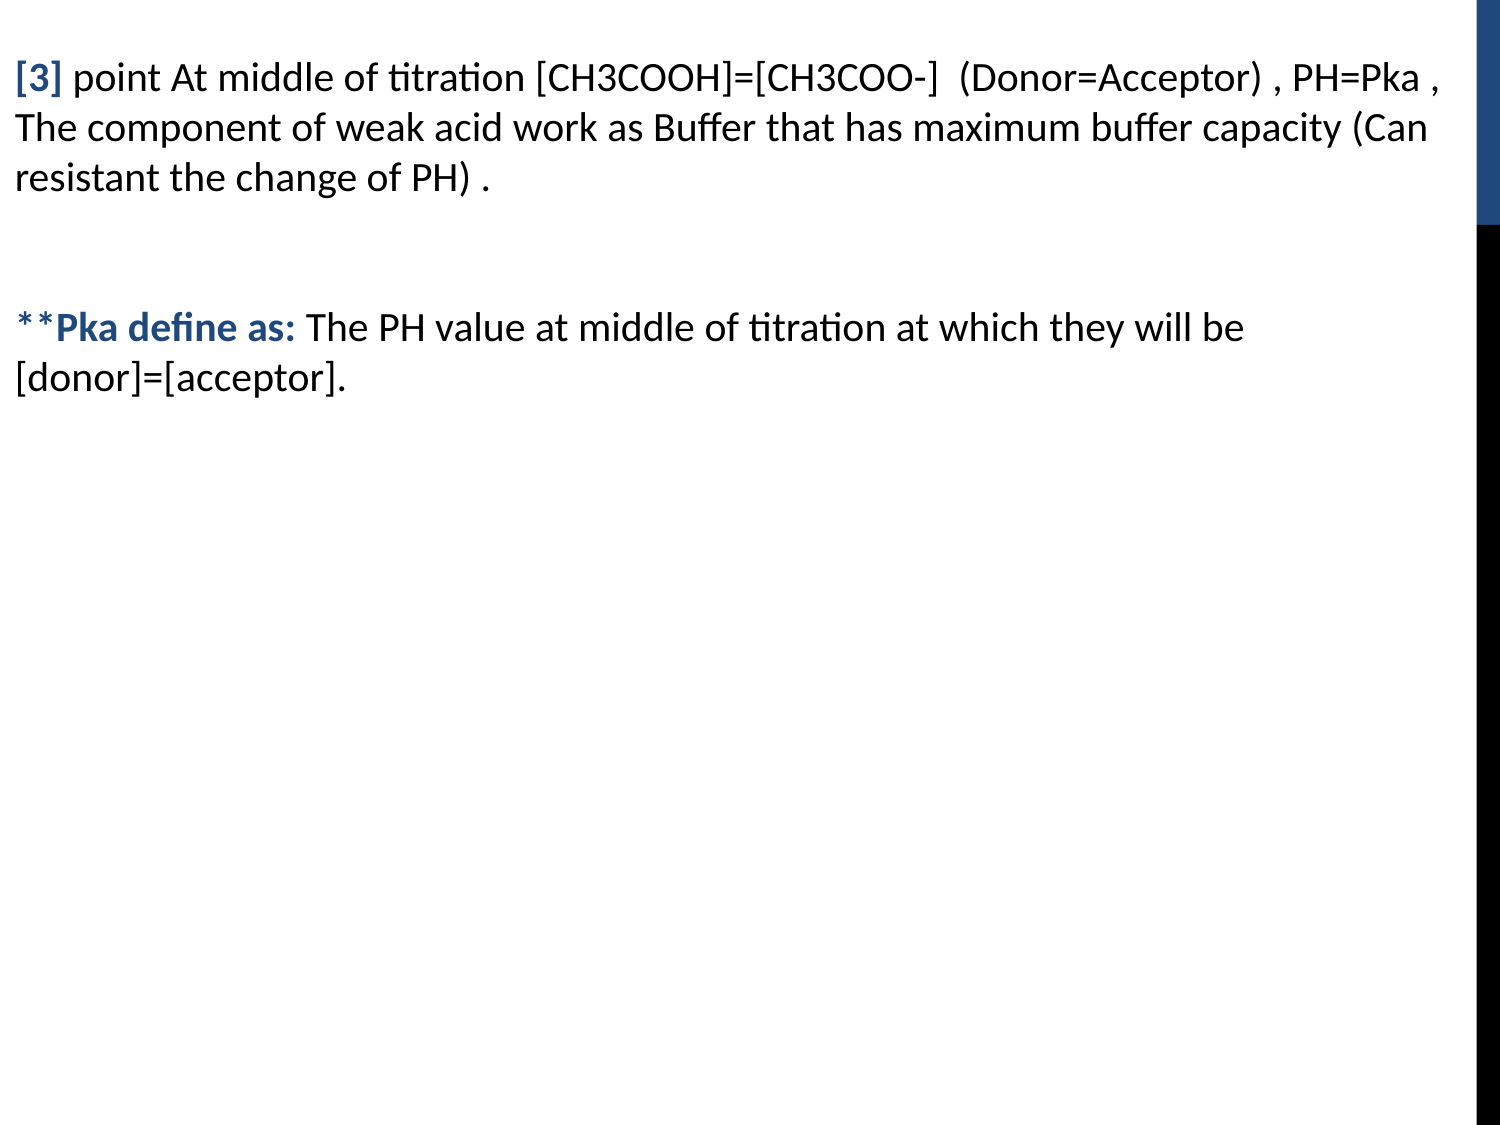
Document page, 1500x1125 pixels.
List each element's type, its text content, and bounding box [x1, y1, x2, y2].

text_box [3] point At middle of titration [CH3COOH]=[CH3COO-] (Donor=Acceptor) , PH=Pka , The component of weak acid work as Buffer that has maximum buffer capacity (Can resistant the change of PH) . **Pka define as: The PH value at middle of titration at which they will be [donor]=[acceptor]. [0, 42, 1483, 408]
